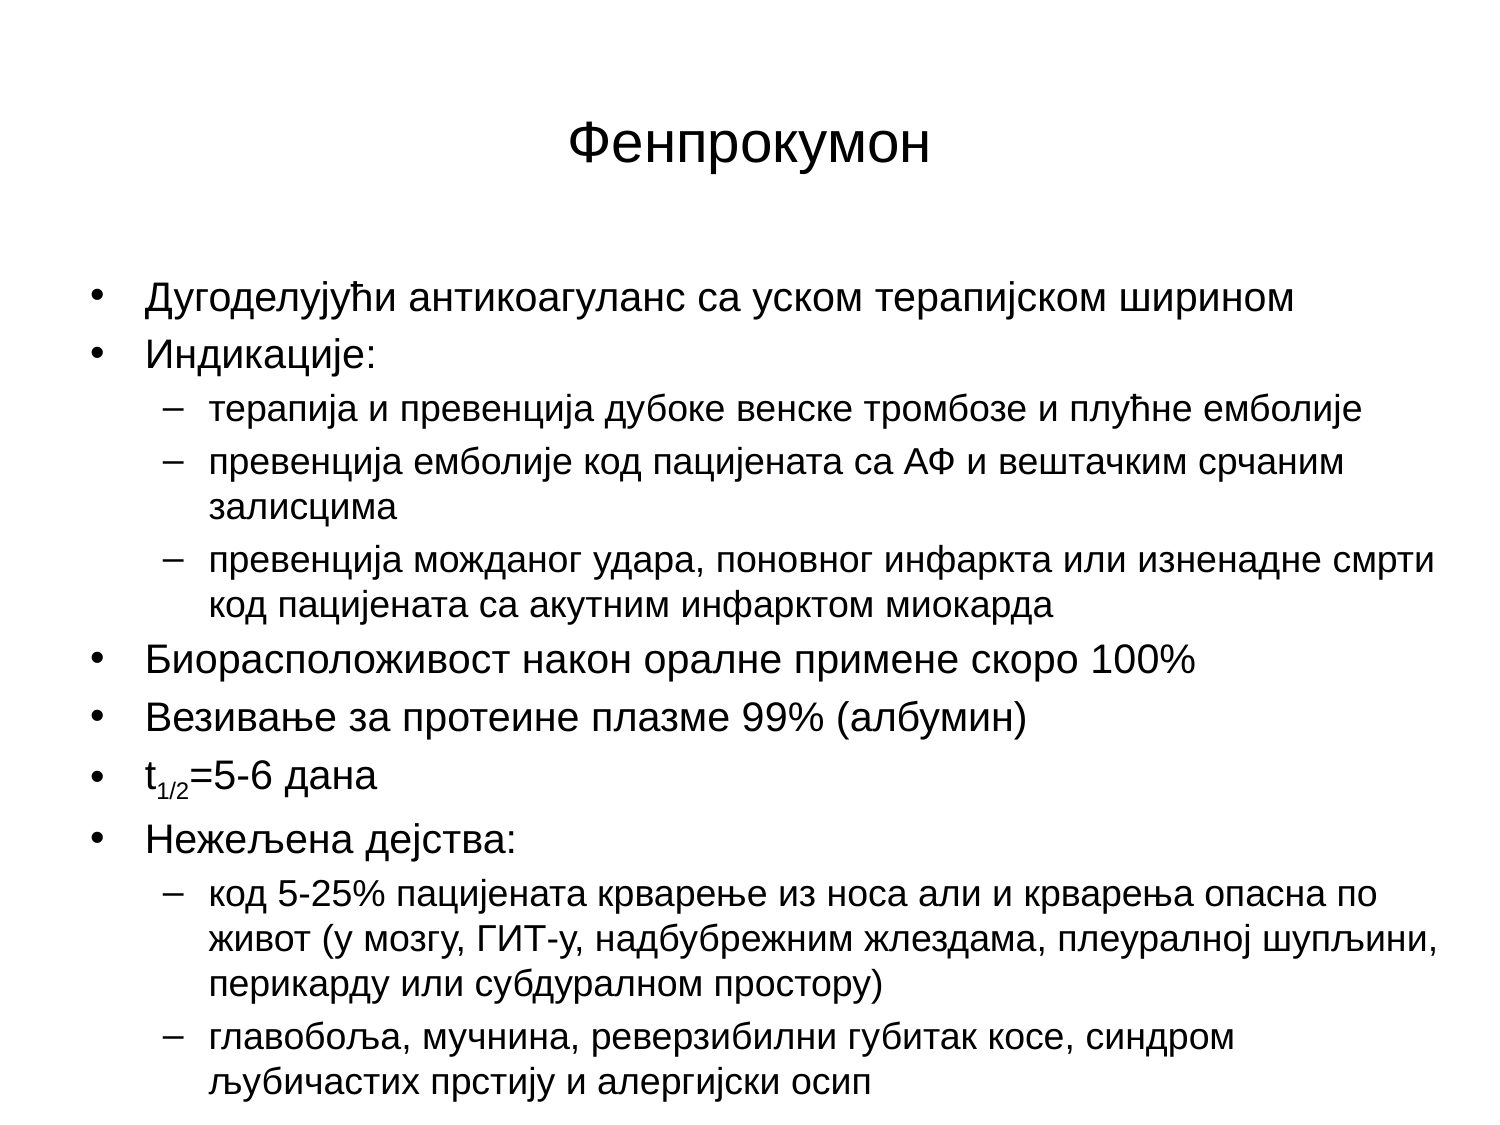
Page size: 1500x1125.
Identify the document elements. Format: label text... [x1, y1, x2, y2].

list Дугоделујући антикоагуланс са уском терапијском ширином Индикације: терапија и превенција дубоке венске тромбозе и плућне емболије превенција емболије код пацијената са АФ и вештачким срчаним залисцима превенција можданог удара, поновног инфаркта или изненадне смрти код пацијената са акутним инфарктом миокарда Биорасположивост након оралне примене скоро 100% Везивање за протеине плазме 99% (албумин) t1/2=5-6 дана Нежељена дејства: код 5-25% пацијената крварење из носа али и крварења опасна по живот (у мозгу, ГИТ-у, надбубрежним жлездама, плеуралној шупљини, перикарду или субдуралном простору) главобоља, мучнина, реверзибилни губитак косе, синдром љубичастих прстију и алергијски осип [75, 262, 1459, 1125]
title Фенпрокумон [75, 45, 1425, 233]
